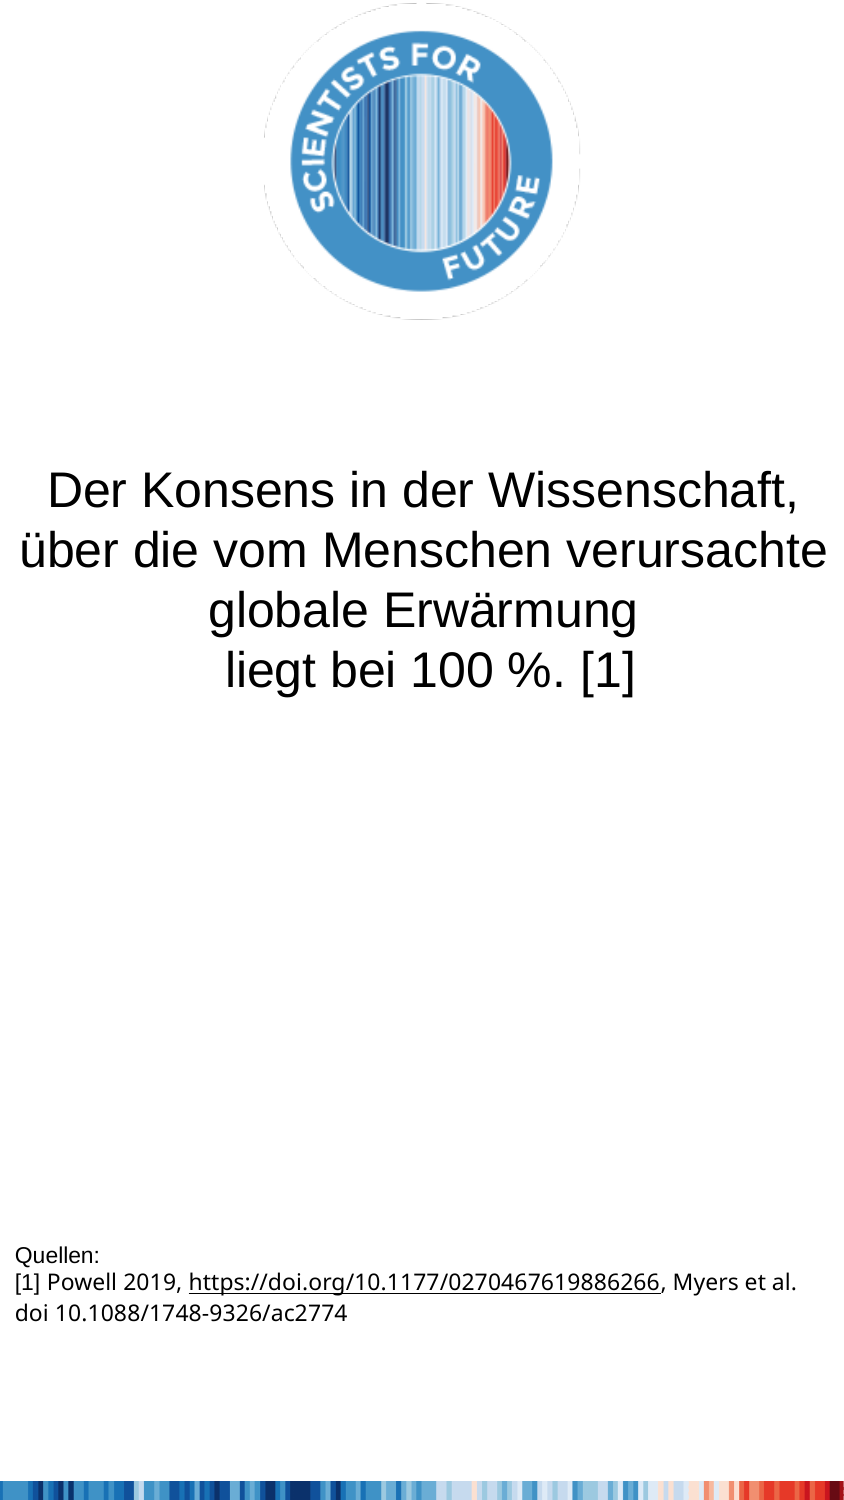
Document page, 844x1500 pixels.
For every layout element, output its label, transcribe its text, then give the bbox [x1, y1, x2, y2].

picture [263, 2, 581, 323]
text_box Der Konsens in der Wissenschaft, über die vom Menschen verursachte globale Erwärmung liegt bei 100 %. [1] [4, 450, 844, 706]
text_box Quellen: [1] Powell 2019, https://doi.org/10.1177/0270467619886266, Myers et al. doi 10.1088/1748-9326/ac2774 [0, 1232, 844, 1362]
picture [0, 1481, 844, 1500]
